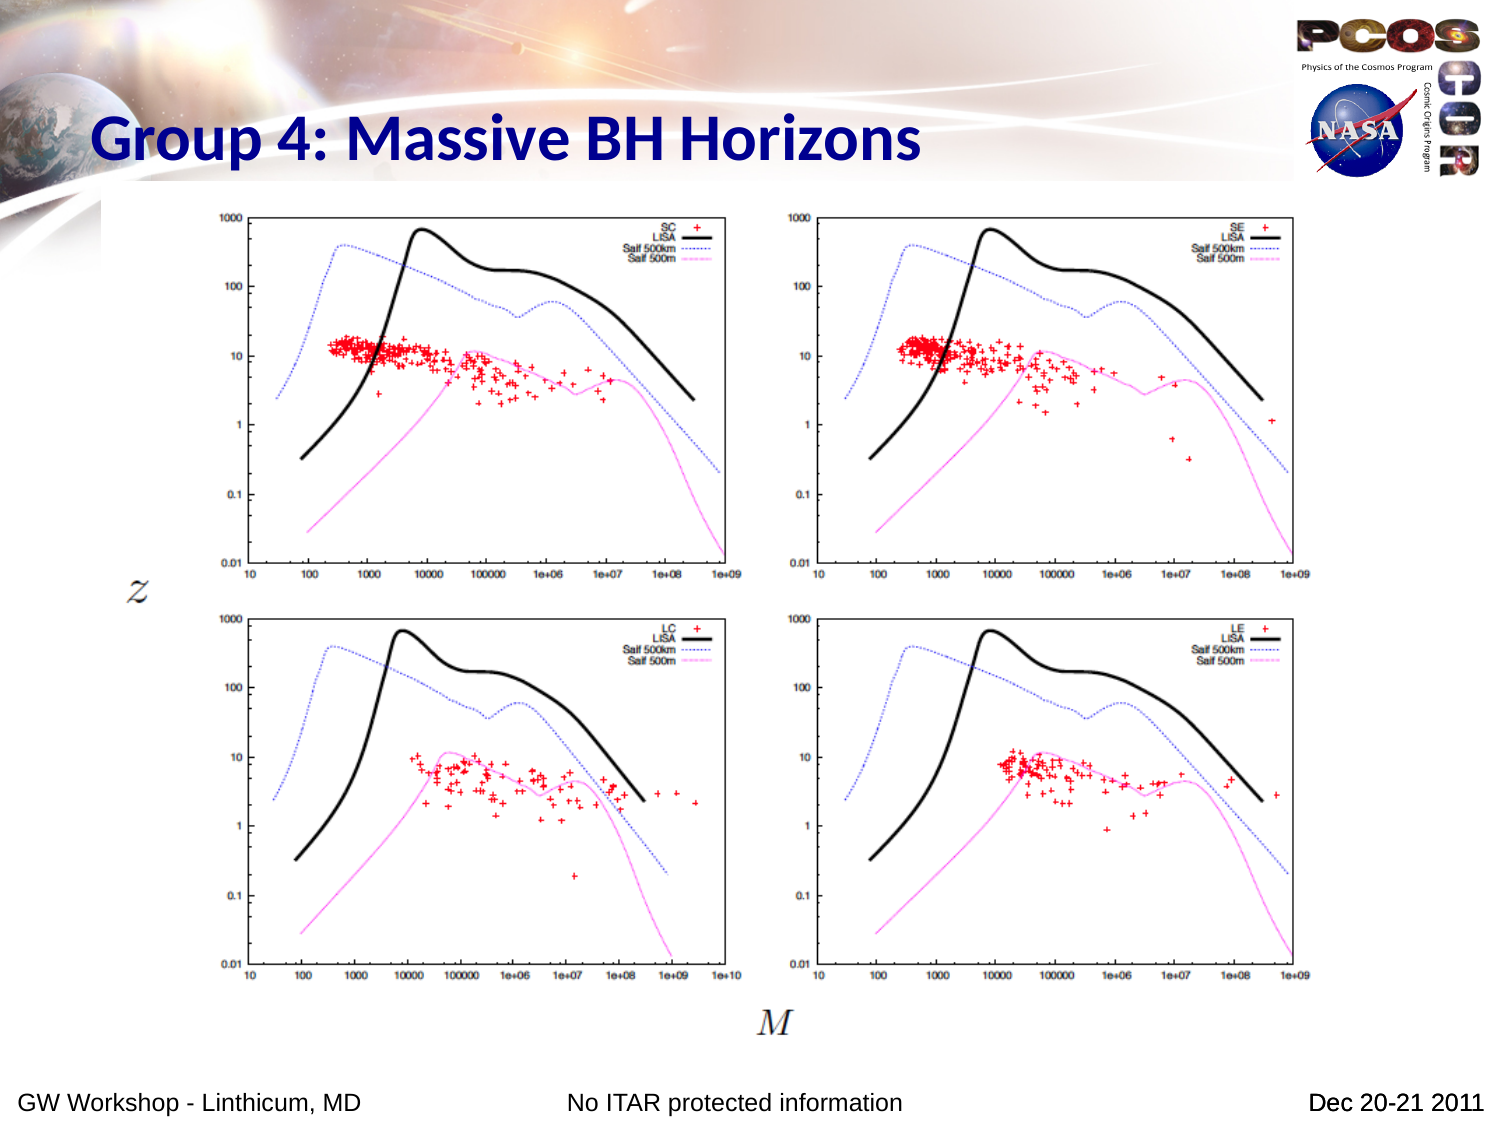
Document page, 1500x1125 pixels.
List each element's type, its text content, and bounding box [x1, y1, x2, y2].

title Group 4: Massive BH Horizons [75, 39, 1328, 182]
picture [0, 0, 1486, 1125]
